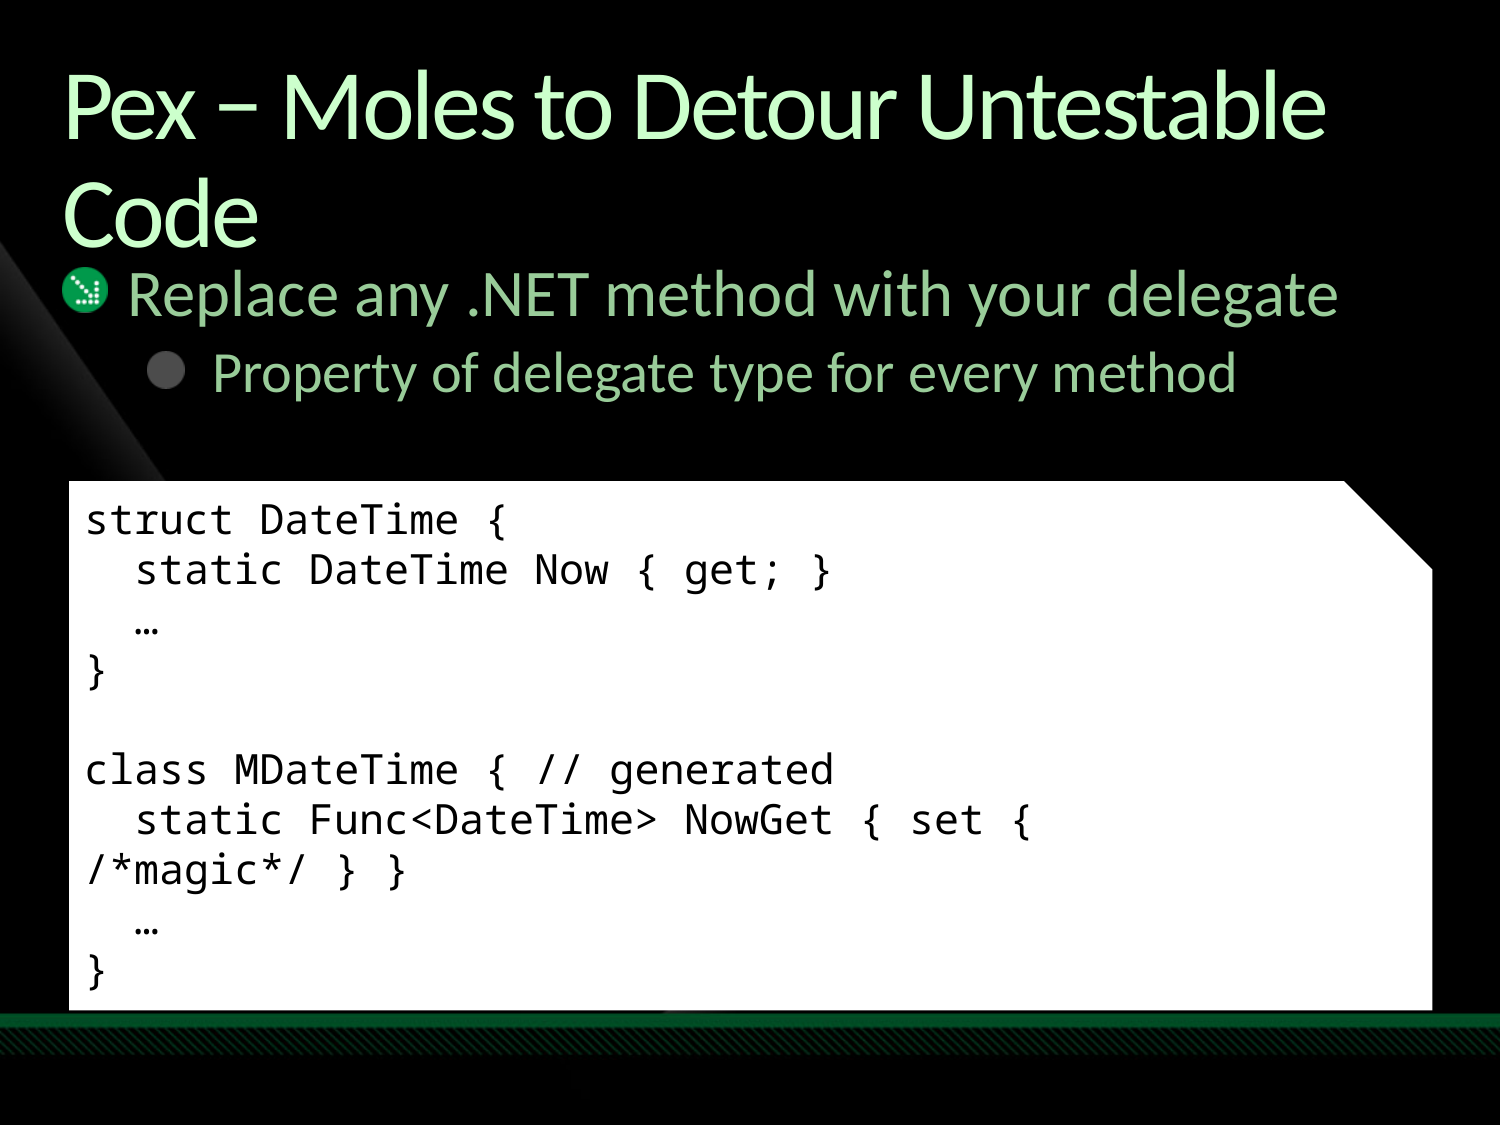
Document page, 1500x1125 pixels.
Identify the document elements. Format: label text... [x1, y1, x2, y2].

list Replace any .NET method with your delegate Property of delegate type for every method [62, 258, 1438, 482]
picture [0, 0, 1500, 1125]
text_box struct DateTime { static DateTime Now { get; } … } class MDateTime { // generated static Func<DateTime> NowGet { set { /*magic*/ } } … } [64, 476, 1437, 1015]
title Pex − Moles to Detour Untestable Code [62, 53, 1438, 144]
